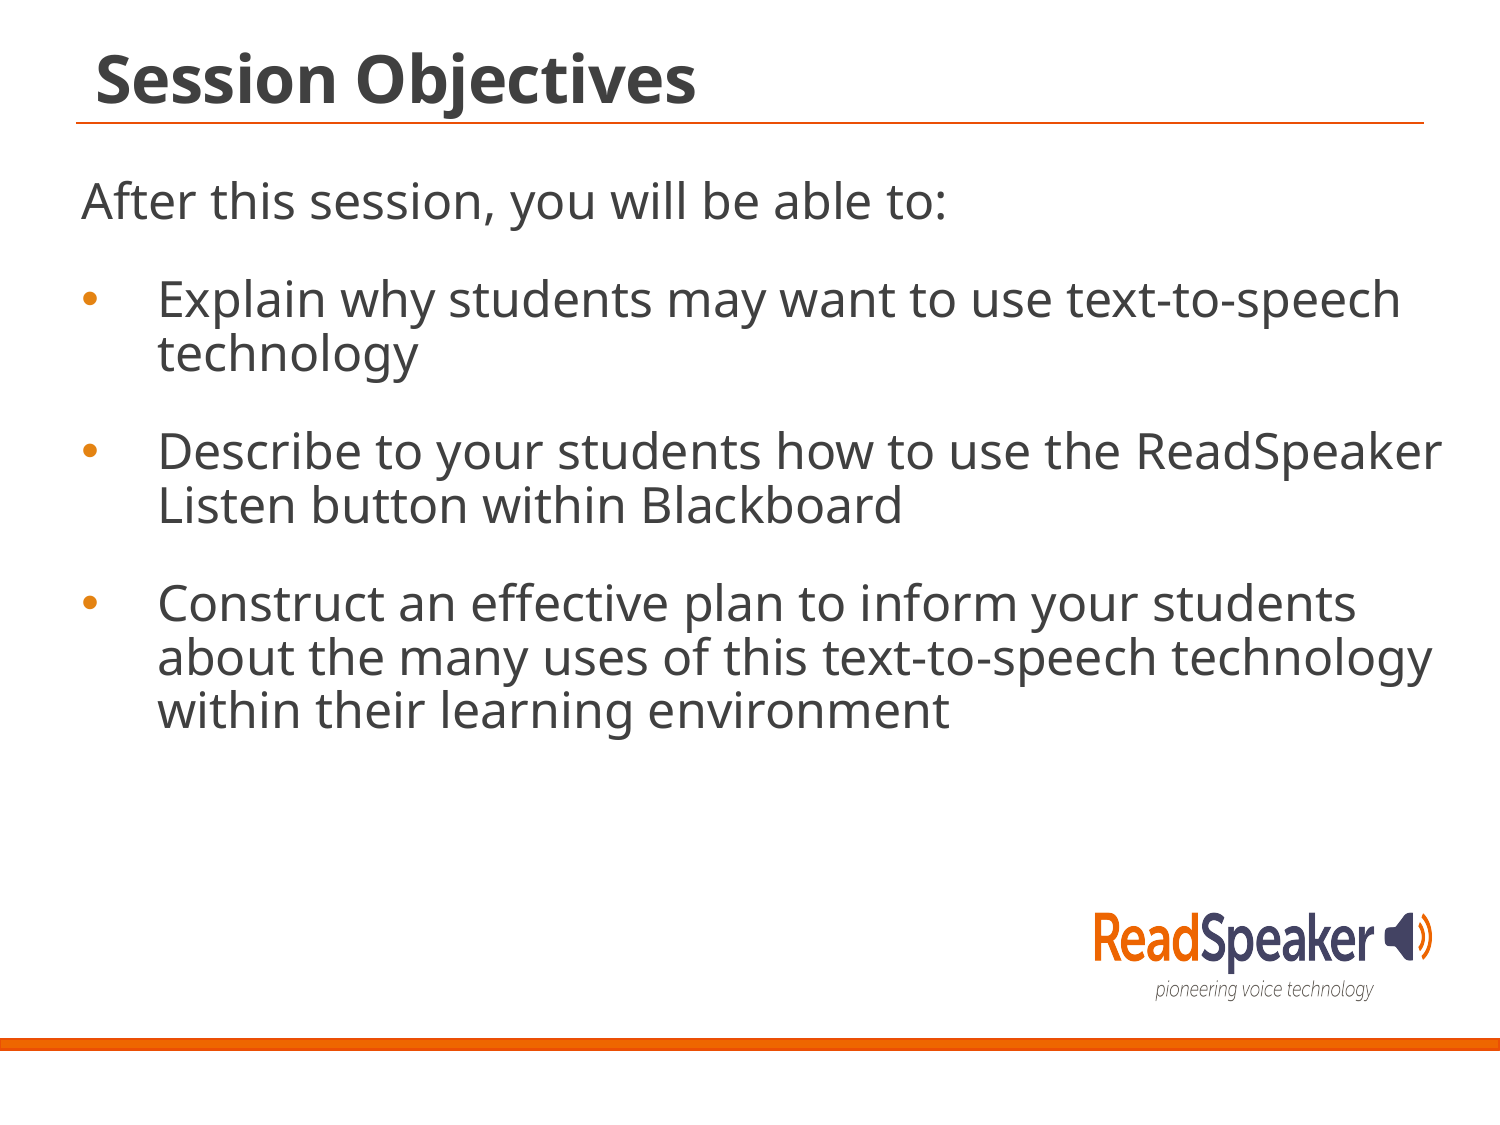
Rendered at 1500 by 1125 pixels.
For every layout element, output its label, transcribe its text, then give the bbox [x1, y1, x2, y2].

list After this session, you will be able to: Explain why students may want to use text-to-speech technology Describe to your students how to use the ReadSpeaker Listen button within Blackboard Construct an effective plan to inform your students about the many uses of this text-to-speech technology within their learning environment [81, 169, 1463, 1047]
title Session Objectives [80, 32, 1463, 126]
